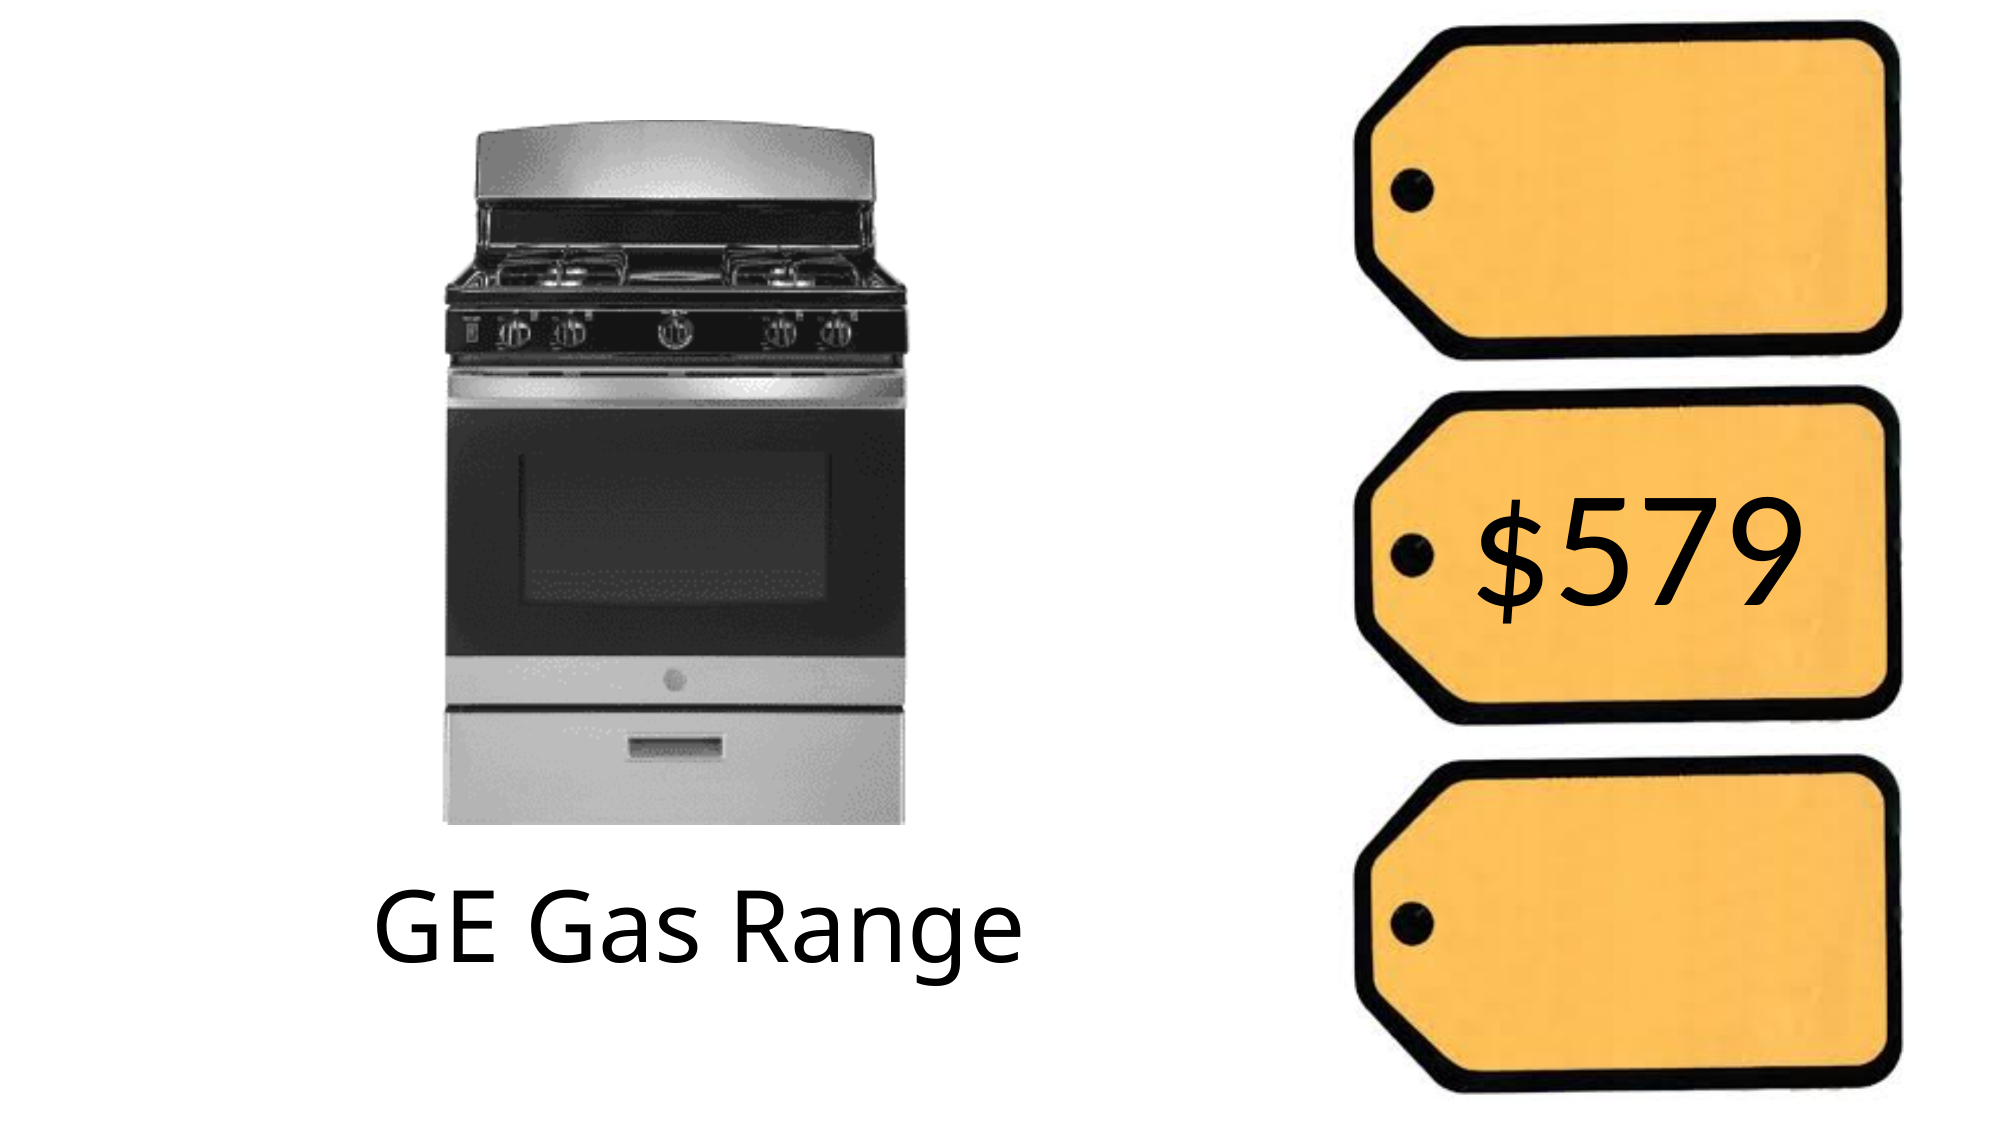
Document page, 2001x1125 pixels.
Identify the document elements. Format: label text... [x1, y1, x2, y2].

picture [1339, 375, 1912, 735]
picture [339, 120, 1015, 825]
text_box GE Gas Range [115, 855, 1283, 991]
picture [1339, 10, 1912, 370]
picture [1339, 744, 1912, 1104]
